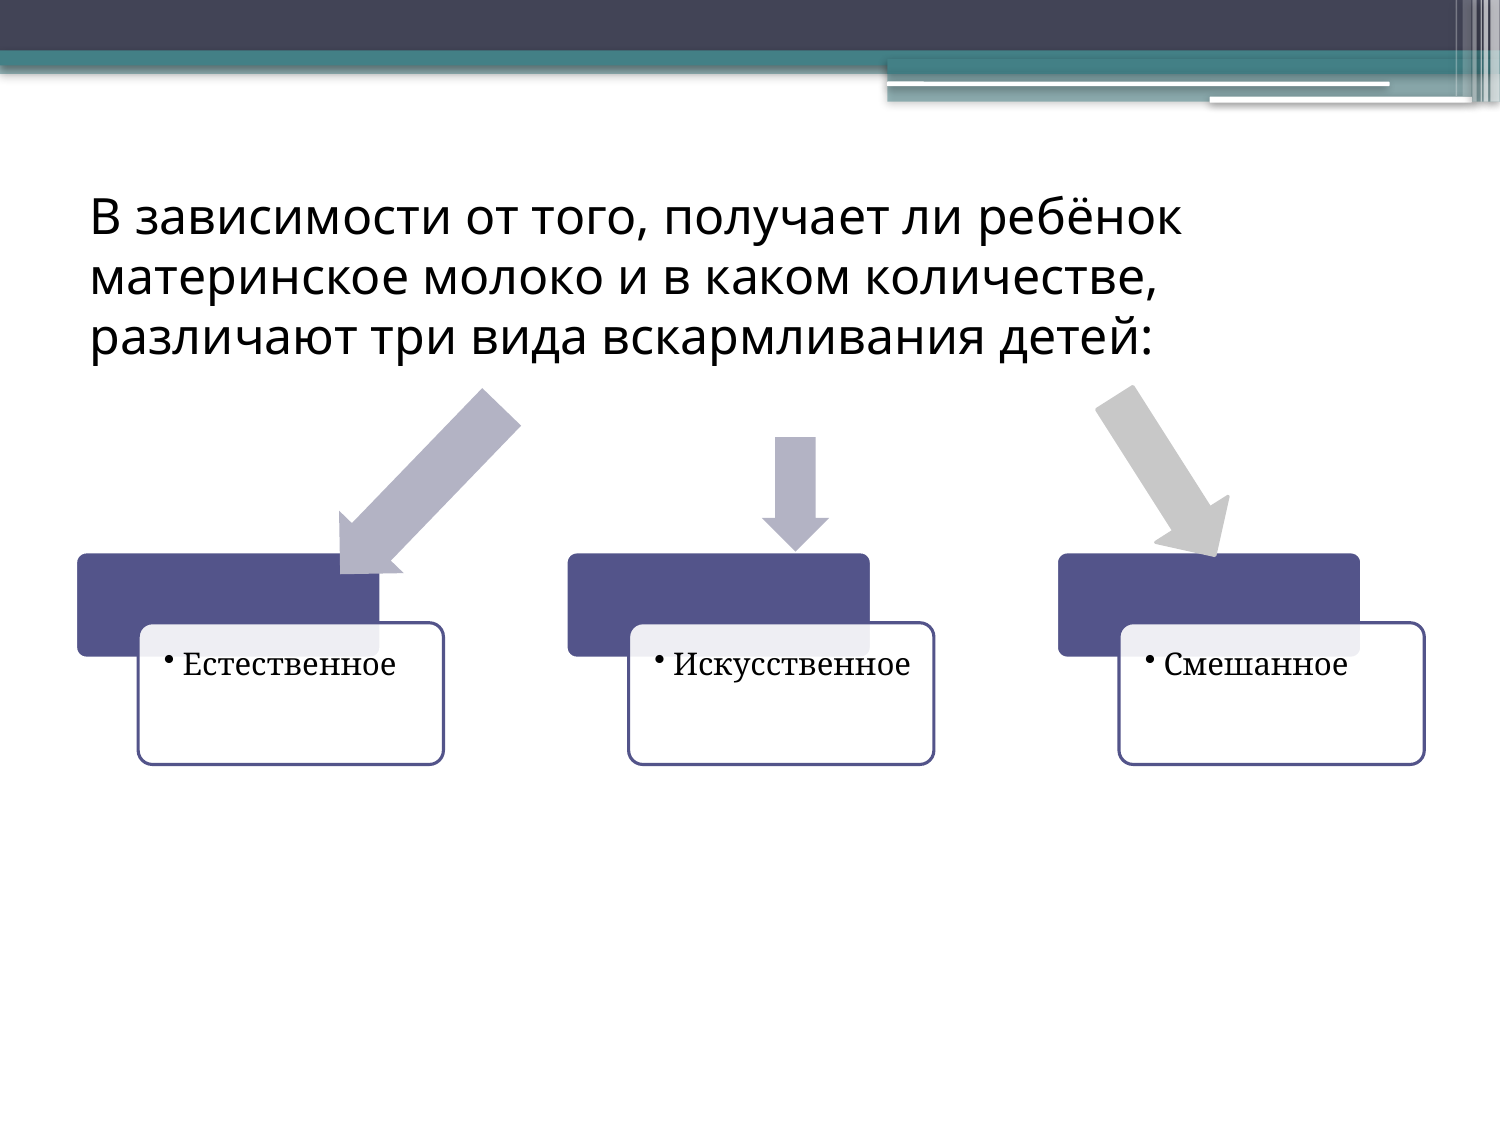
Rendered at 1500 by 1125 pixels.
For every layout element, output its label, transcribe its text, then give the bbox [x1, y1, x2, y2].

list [74, 330, 1426, 986]
title В зависимости от того, получает ли ребёнок материнское молоко и в каком количестве, различают три вида вскармливания детей: [75, 187, 1425, 330]
